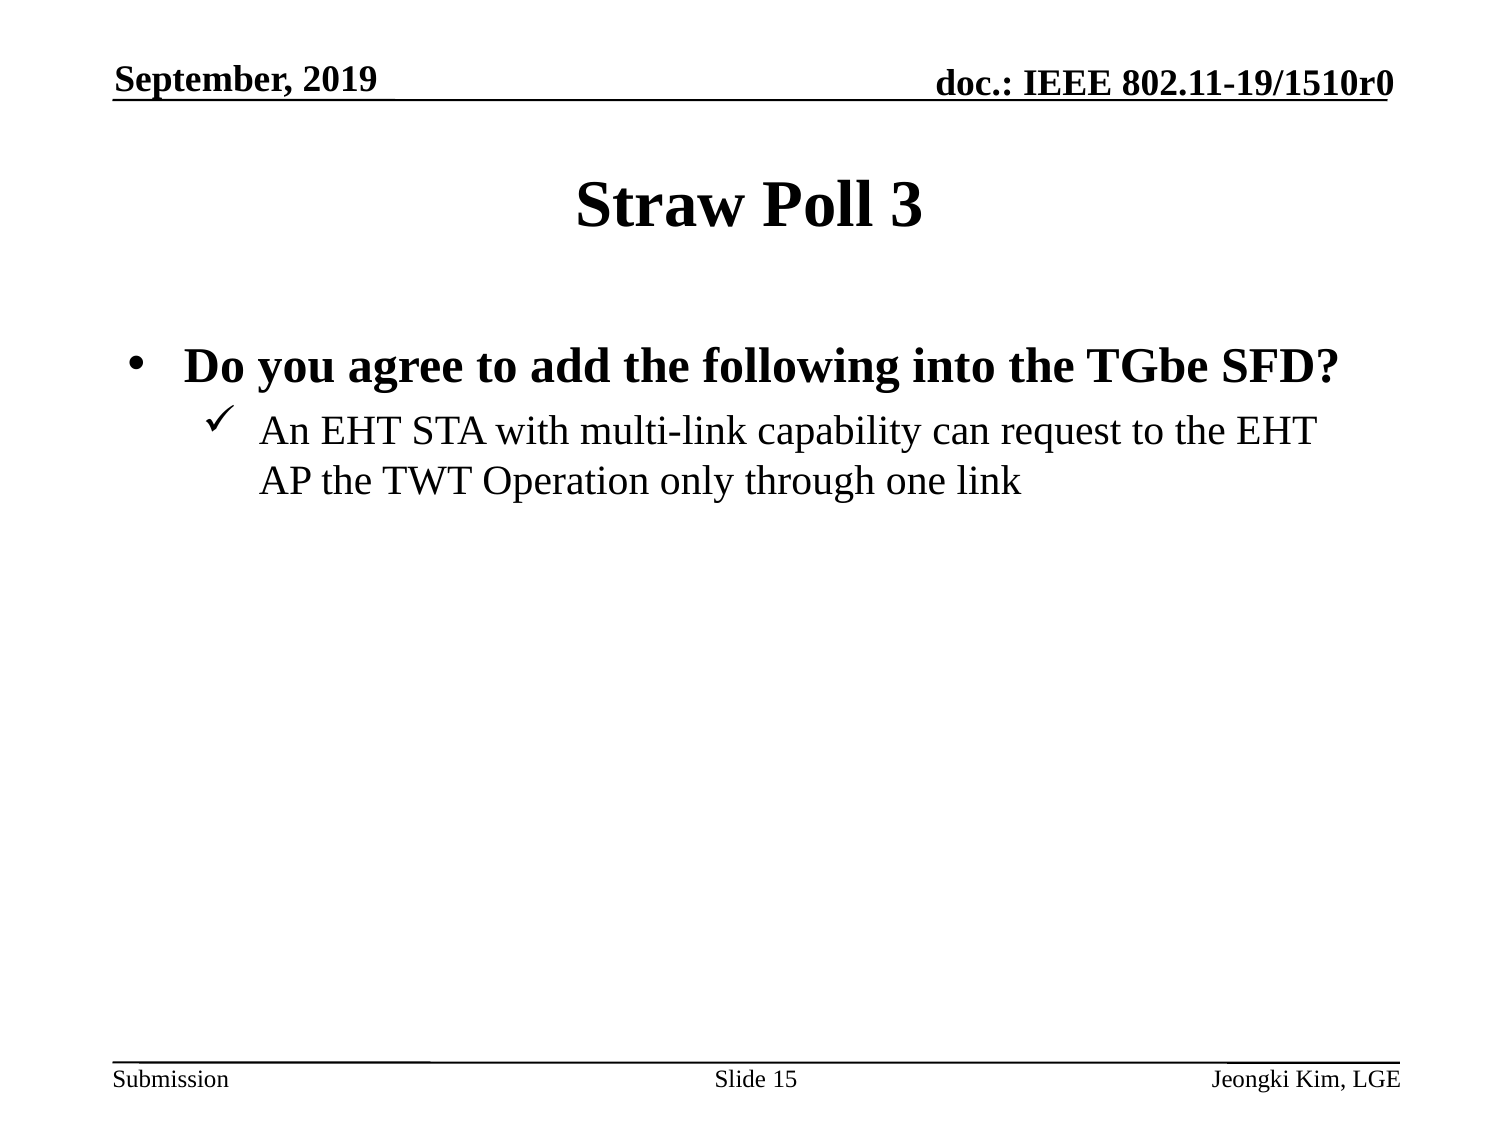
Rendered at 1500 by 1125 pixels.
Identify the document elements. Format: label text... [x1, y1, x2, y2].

slide_number Slide 15 [712, 1061, 800, 1123]
list Do you agree to add the following into the TGbe SFD? An EHT STA with multi-link capability can request to the EHT AP the TWT Operation only through one link [112, 324, 1388, 1000]
footer Jeongki Kim, LGE [878, 1061, 1402, 1093]
title Straw Poll 3 [112, 112, 1388, 288]
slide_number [114, 54, 423, 100]
